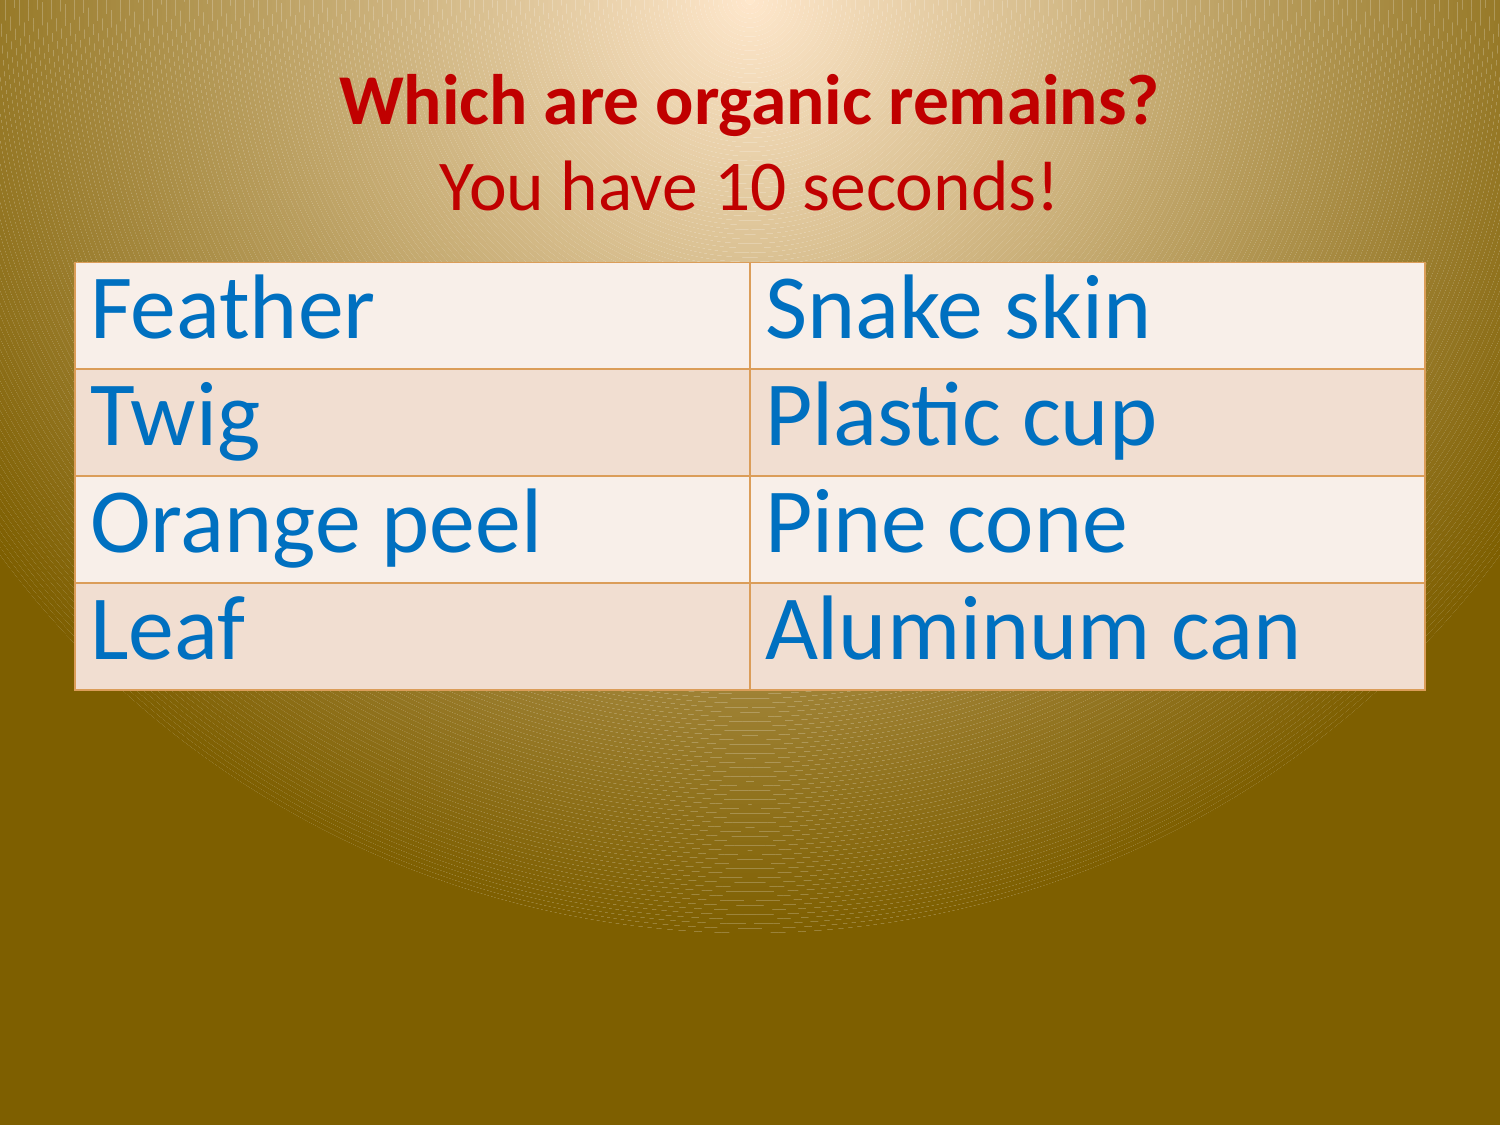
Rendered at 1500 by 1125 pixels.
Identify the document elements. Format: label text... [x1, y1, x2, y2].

title Which are organic remains? You have 10 seconds! [75, 45, 1425, 233]
table_cell Twig [76, 370, 749, 475]
table_cell Plastic cup [751, 370, 1424, 475]
table_cell Pine cone [751, 477, 1424, 582]
table_header Feather [76, 263, 749, 368]
table_cell Aluminum can [751, 584, 1424, 689]
table_header Snake skin [751, 263, 1424, 368]
table_cell Orange peel [76, 477, 749, 582]
table_cell Leaf [76, 584, 749, 689]
